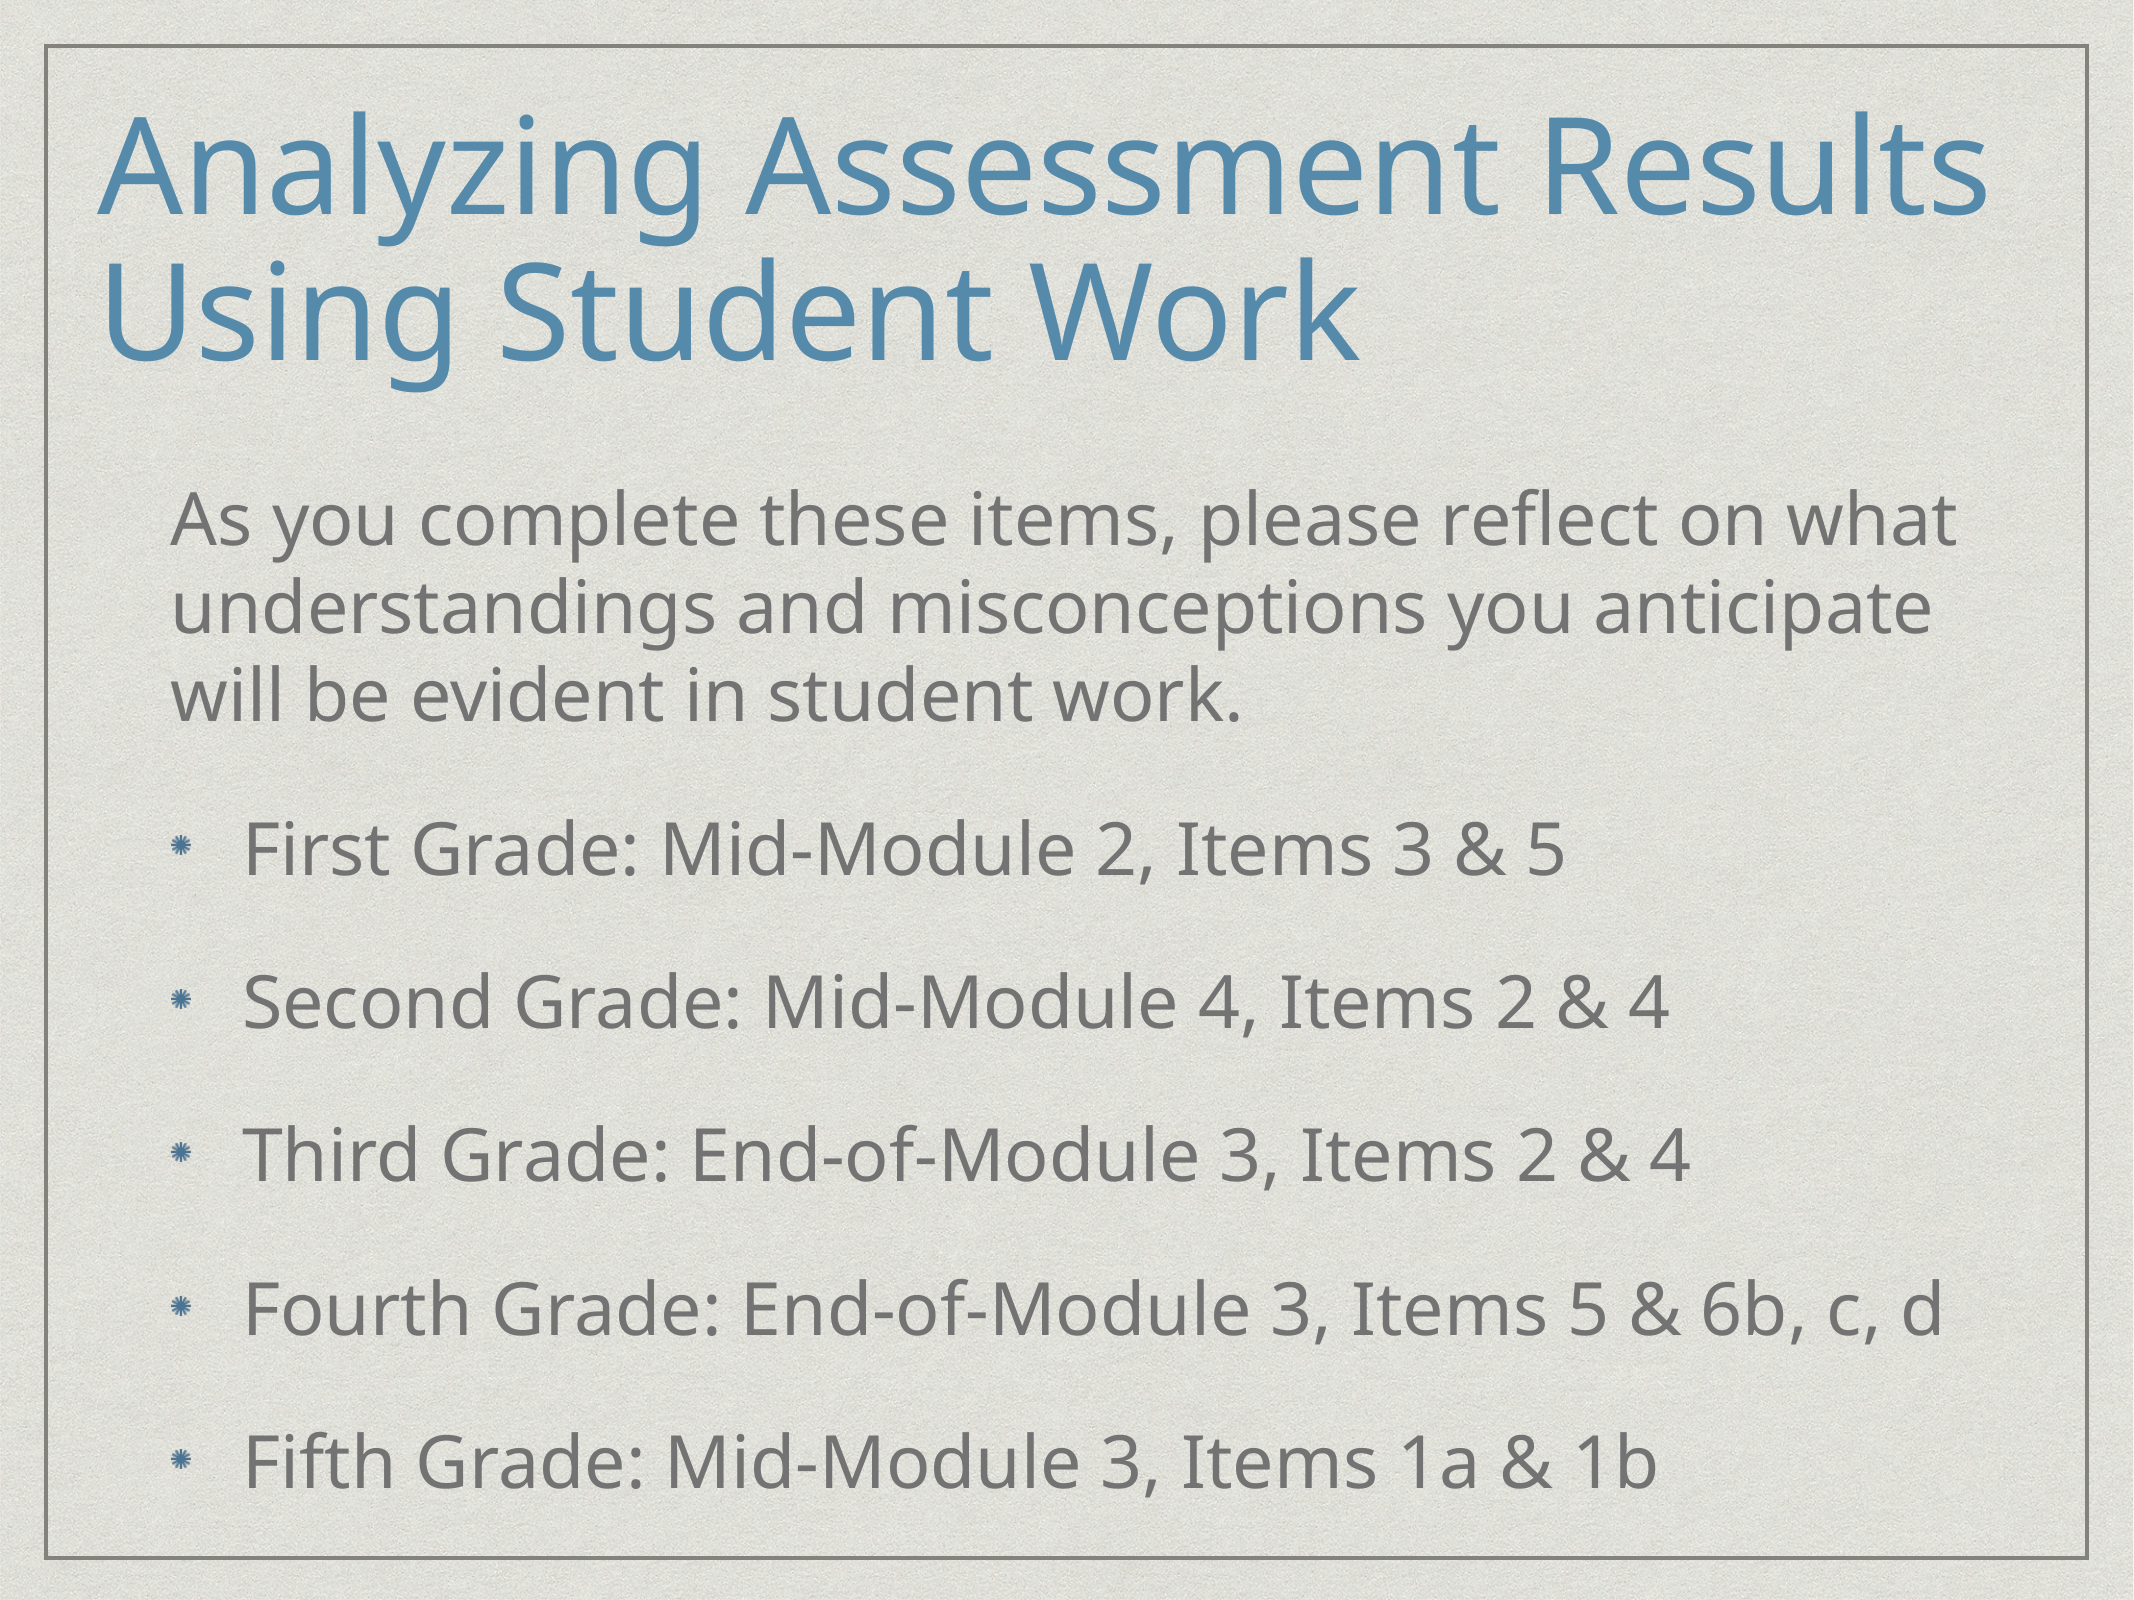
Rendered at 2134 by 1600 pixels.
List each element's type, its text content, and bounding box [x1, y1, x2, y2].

title Analyzing Assessment Results Using Student Work [96, 43, 2009, 445]
picture [0, 0, 2134, 1600]
list As you complete these items, please reflect on what understandings and misconceptions you anticipate will be evident in student work. First Grade: Mid-Module 2, Items 3 & 5 Second Grade: Mid-Module 4, Items 2 & 4 Third Grade: End-of-Module 3, Items 2 & 4 Fourth Grade: End-of-Module 3, Items 5 & 6b, c, d Fifth Grade: Mid-Module 3, Items 1a & 1b [170, 453, 1963, 1522]
